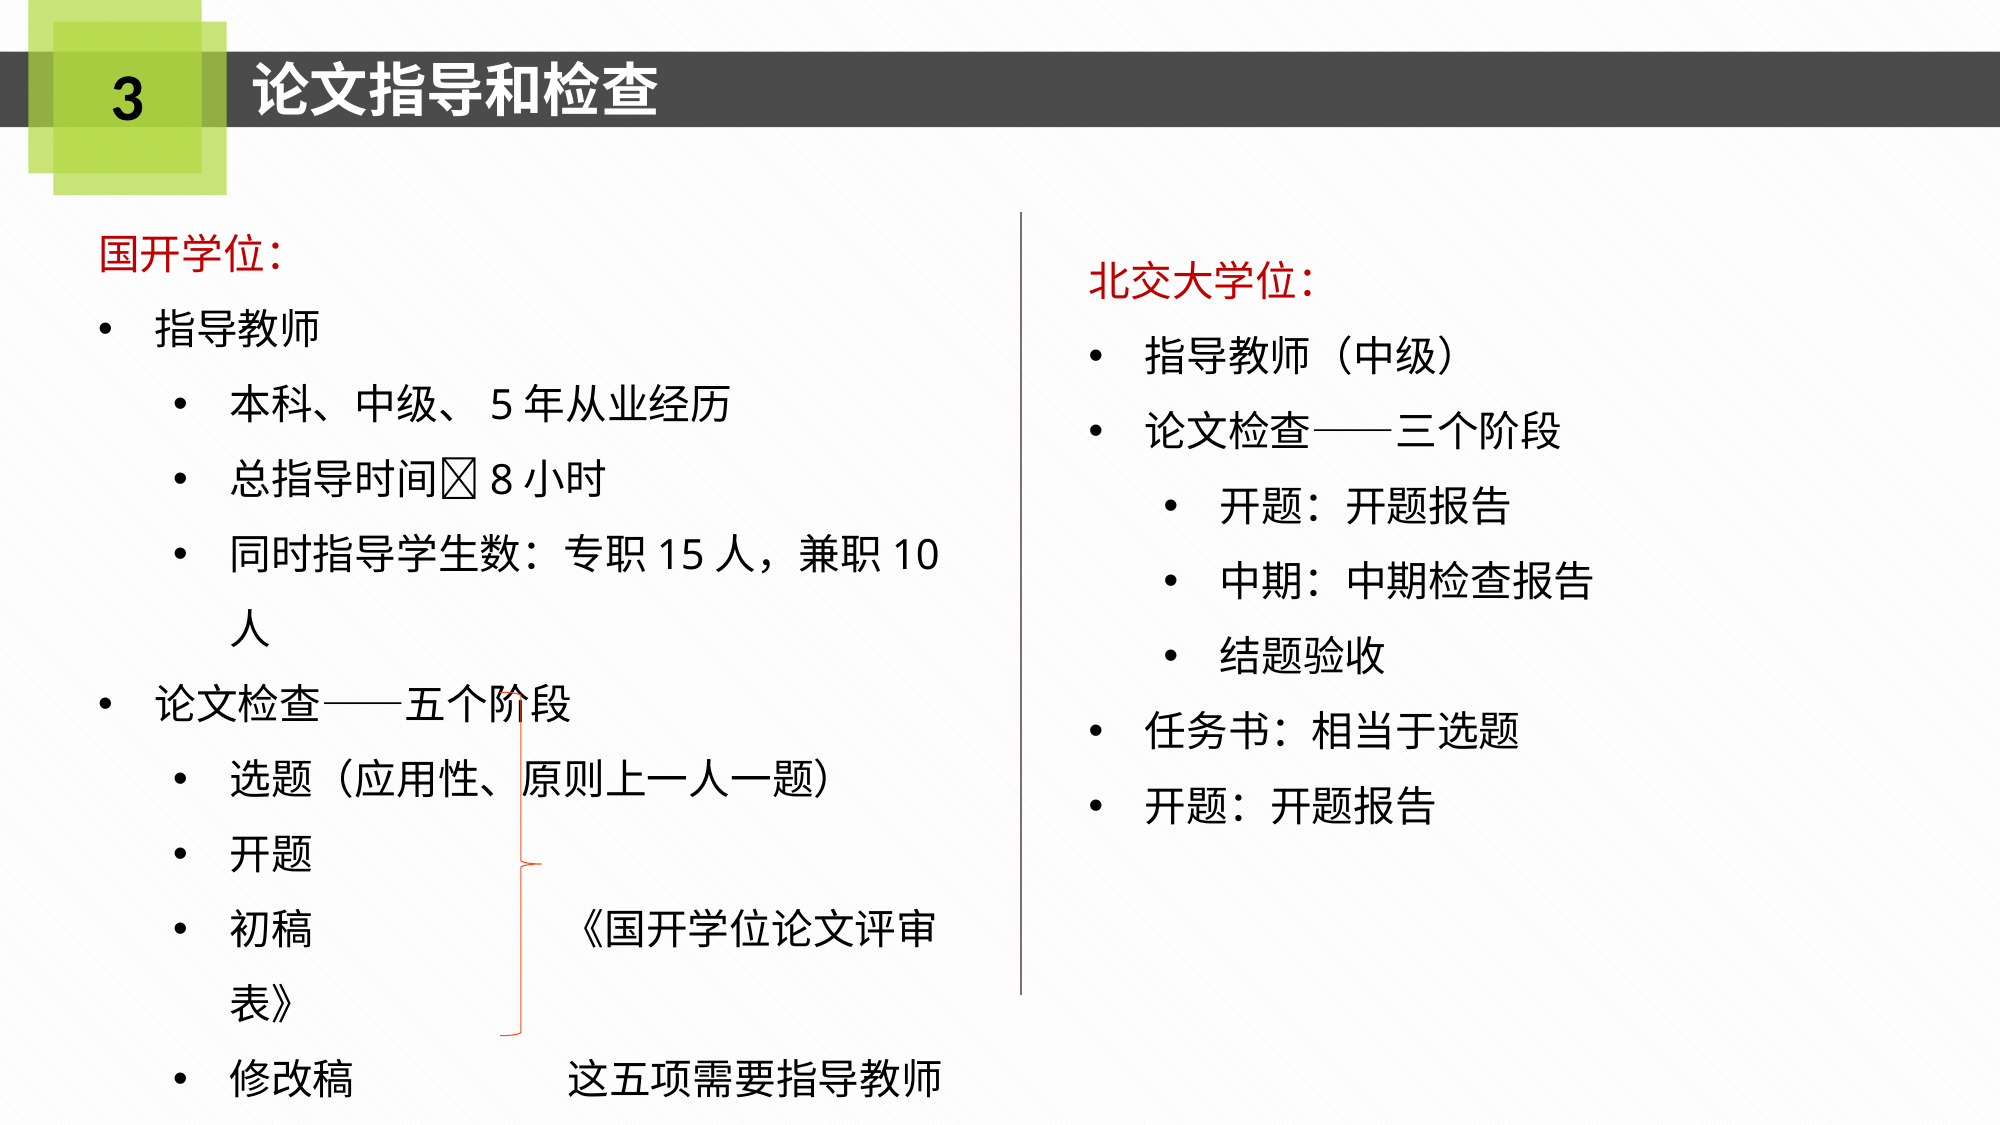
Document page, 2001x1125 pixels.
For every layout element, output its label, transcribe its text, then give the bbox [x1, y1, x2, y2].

text_box 国开学位： 指导教师 本科、中级、5年从业经历 总指导时间8小时 同时指导学生数：专职15人，兼职10人 论文检查——五个阶段 选题（应用性、原则上一人一题） 开题 初稿 《国开学位论文评审表》 修改稿 这五项需要指导教师 终稿 填写时间和内容 [83, 195, 1000, 1125]
text_box [500, 691, 542, 1037]
text_box [27, 0, 203, 174]
text_box 3 [95, 46, 160, 142]
text_box [52, 21, 228, 196]
text_box [228, 51, 236, 128]
text_box [675, 51, 2000, 128]
text_box [0, 51, 27, 128]
text_box 论文指导和检查 [236, 45, 675, 130]
text_box 北交大学位： 指导教师（中级） 论文检查——三个阶段 开题：开题报告 中期：中期检查报告 结题验收 任务书：相当于选题 开题：开题报告 [1073, 222, 1936, 913]
